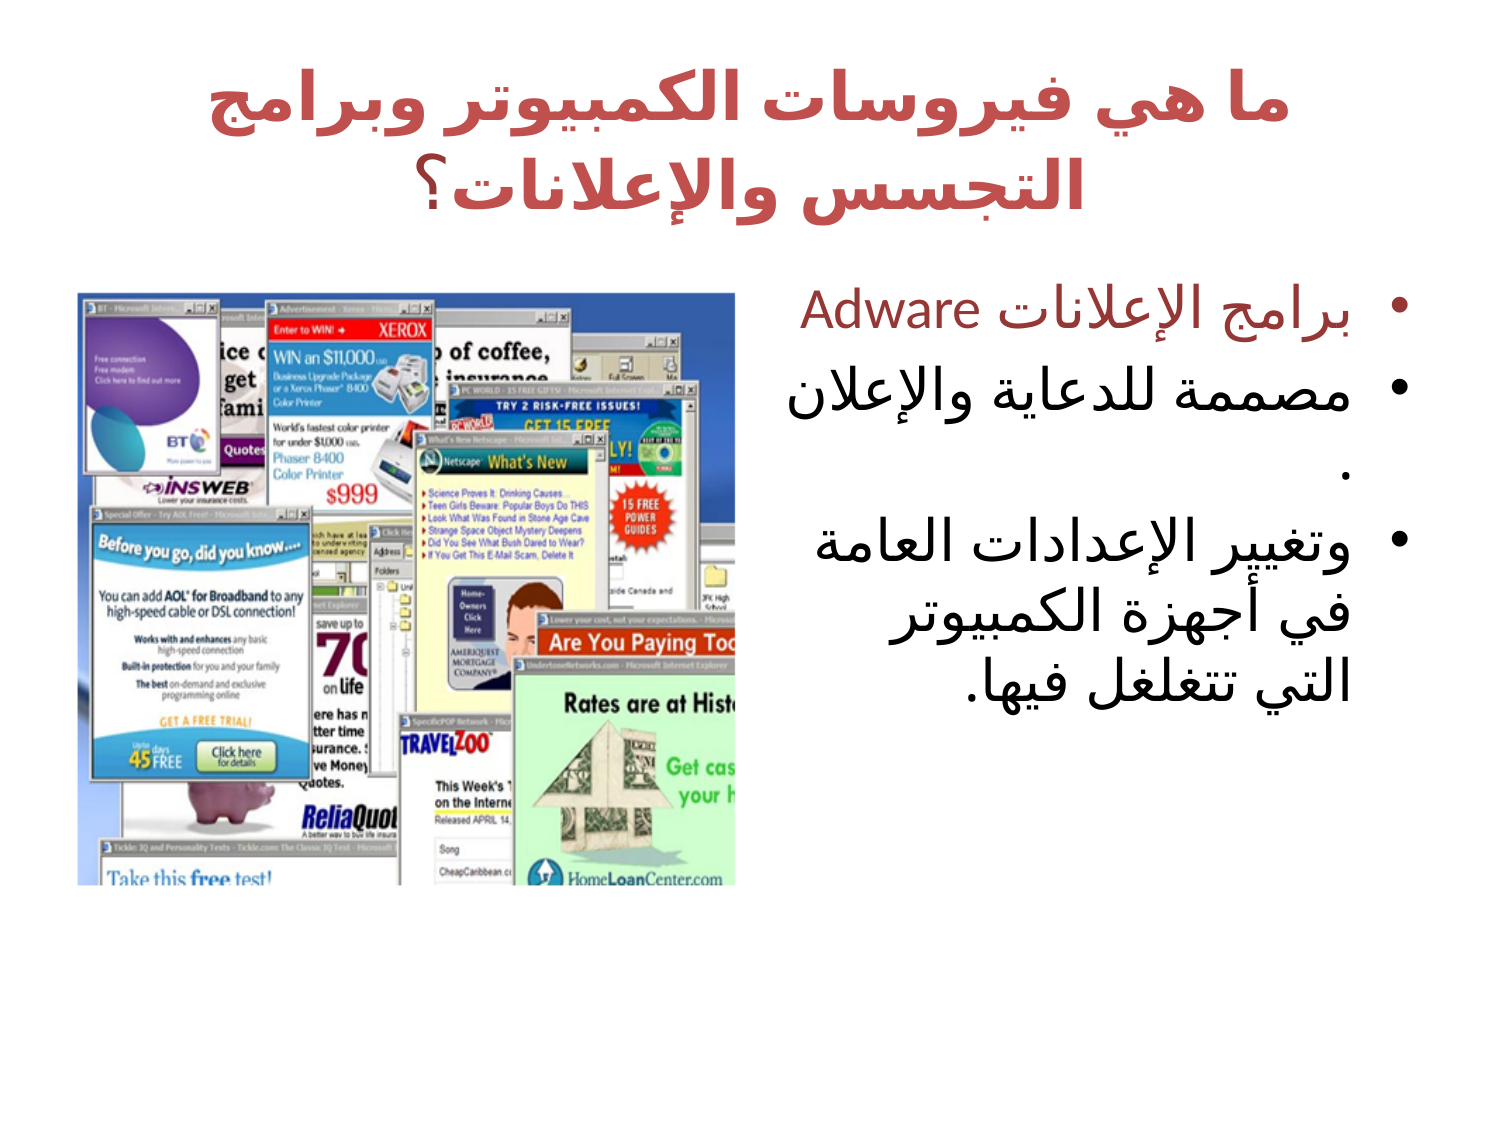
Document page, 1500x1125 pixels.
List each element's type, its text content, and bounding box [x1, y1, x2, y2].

title ما هي فيروسات الكمبيوتر وبرامج التجسس والإعلانات؟ [75, 45, 1425, 233]
list برامج الإعلانات Adware مصممة للدعاية والإعلان . وتغيير الإعدادات العامة في أجهزة الكمبيوتر التي تتغلغل فيها. [762, 262, 1425, 1005]
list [74, 290, 738, 889]
